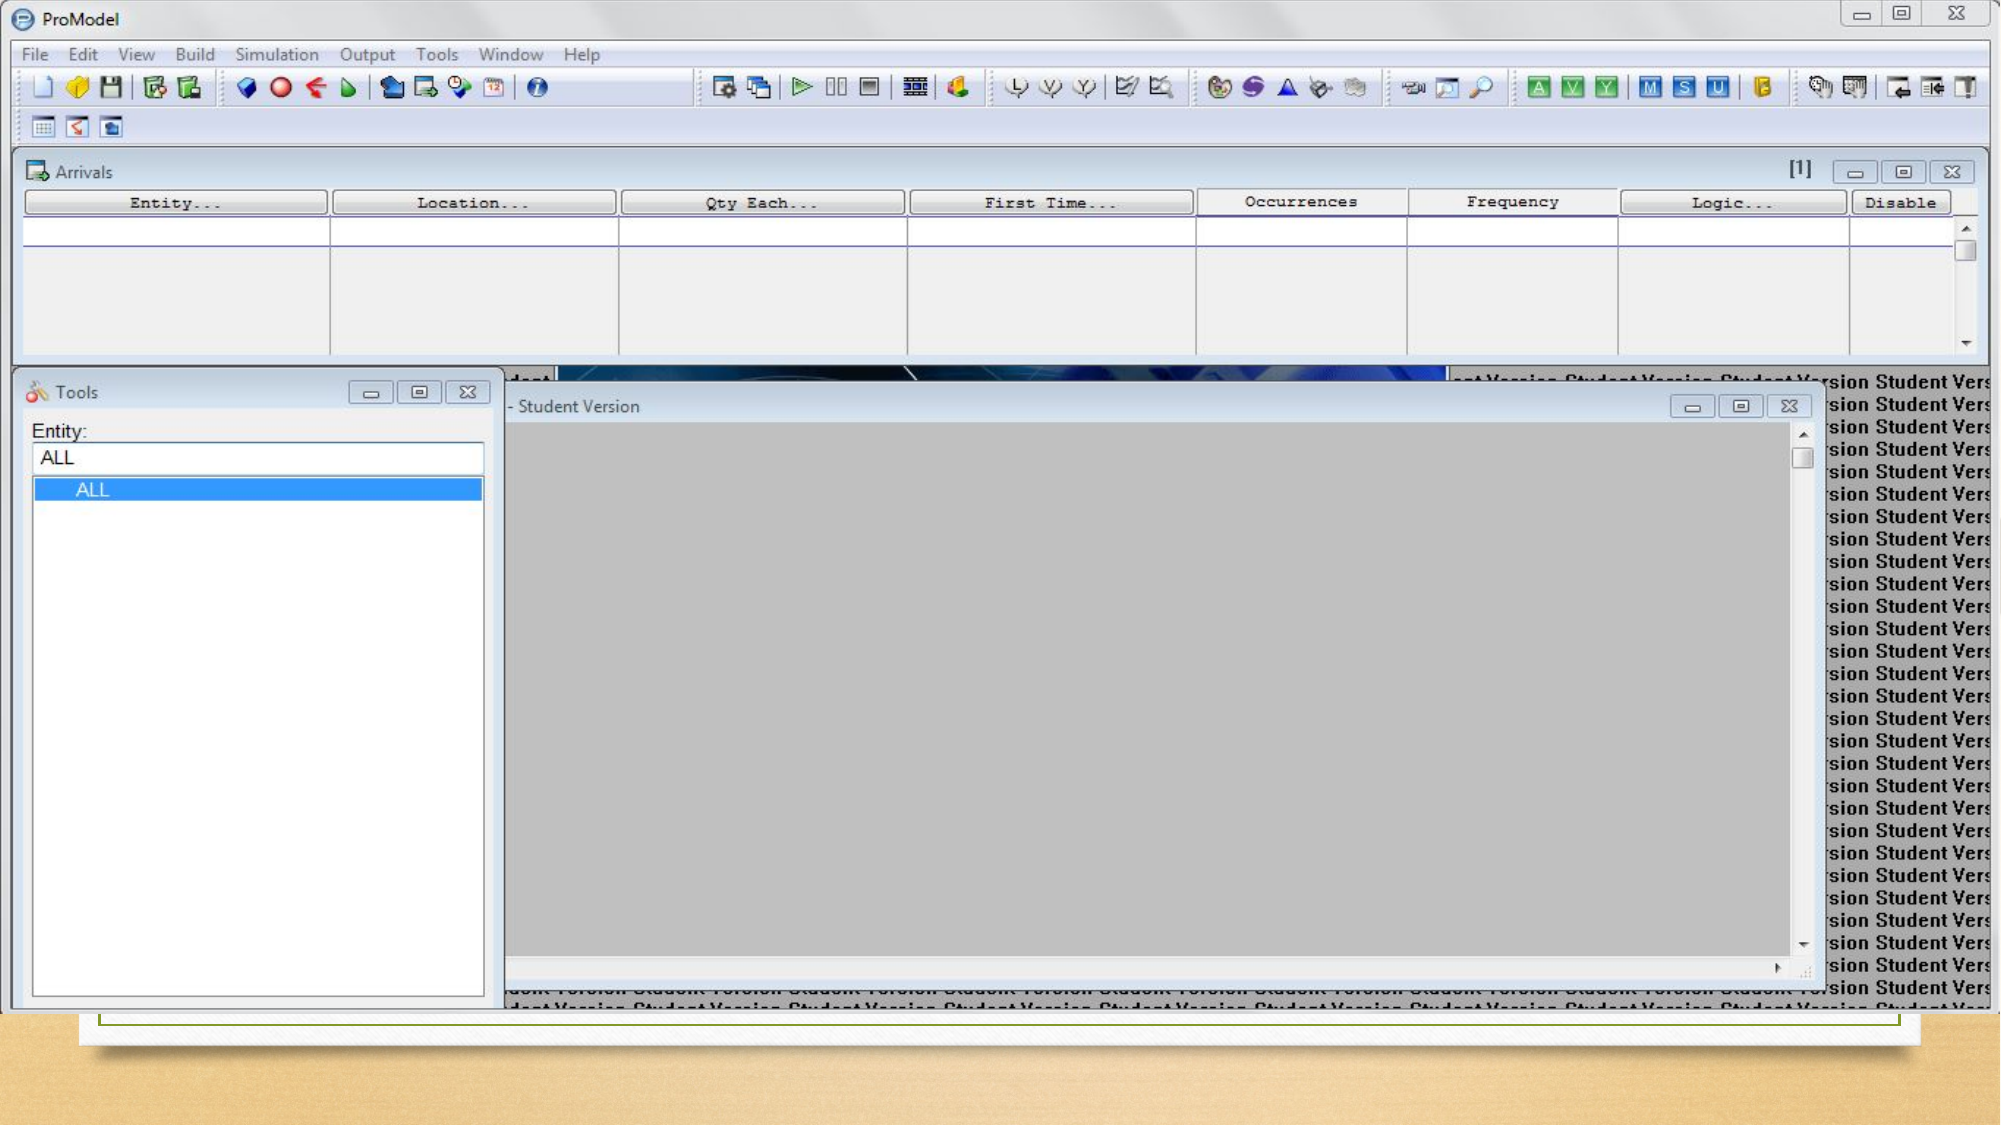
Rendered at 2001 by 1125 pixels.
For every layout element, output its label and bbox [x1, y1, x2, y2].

list [0, 0, 2000, 1014]
picture [101, 1014, 1898, 1024]
picture [0, 0, 2001, 1125]
